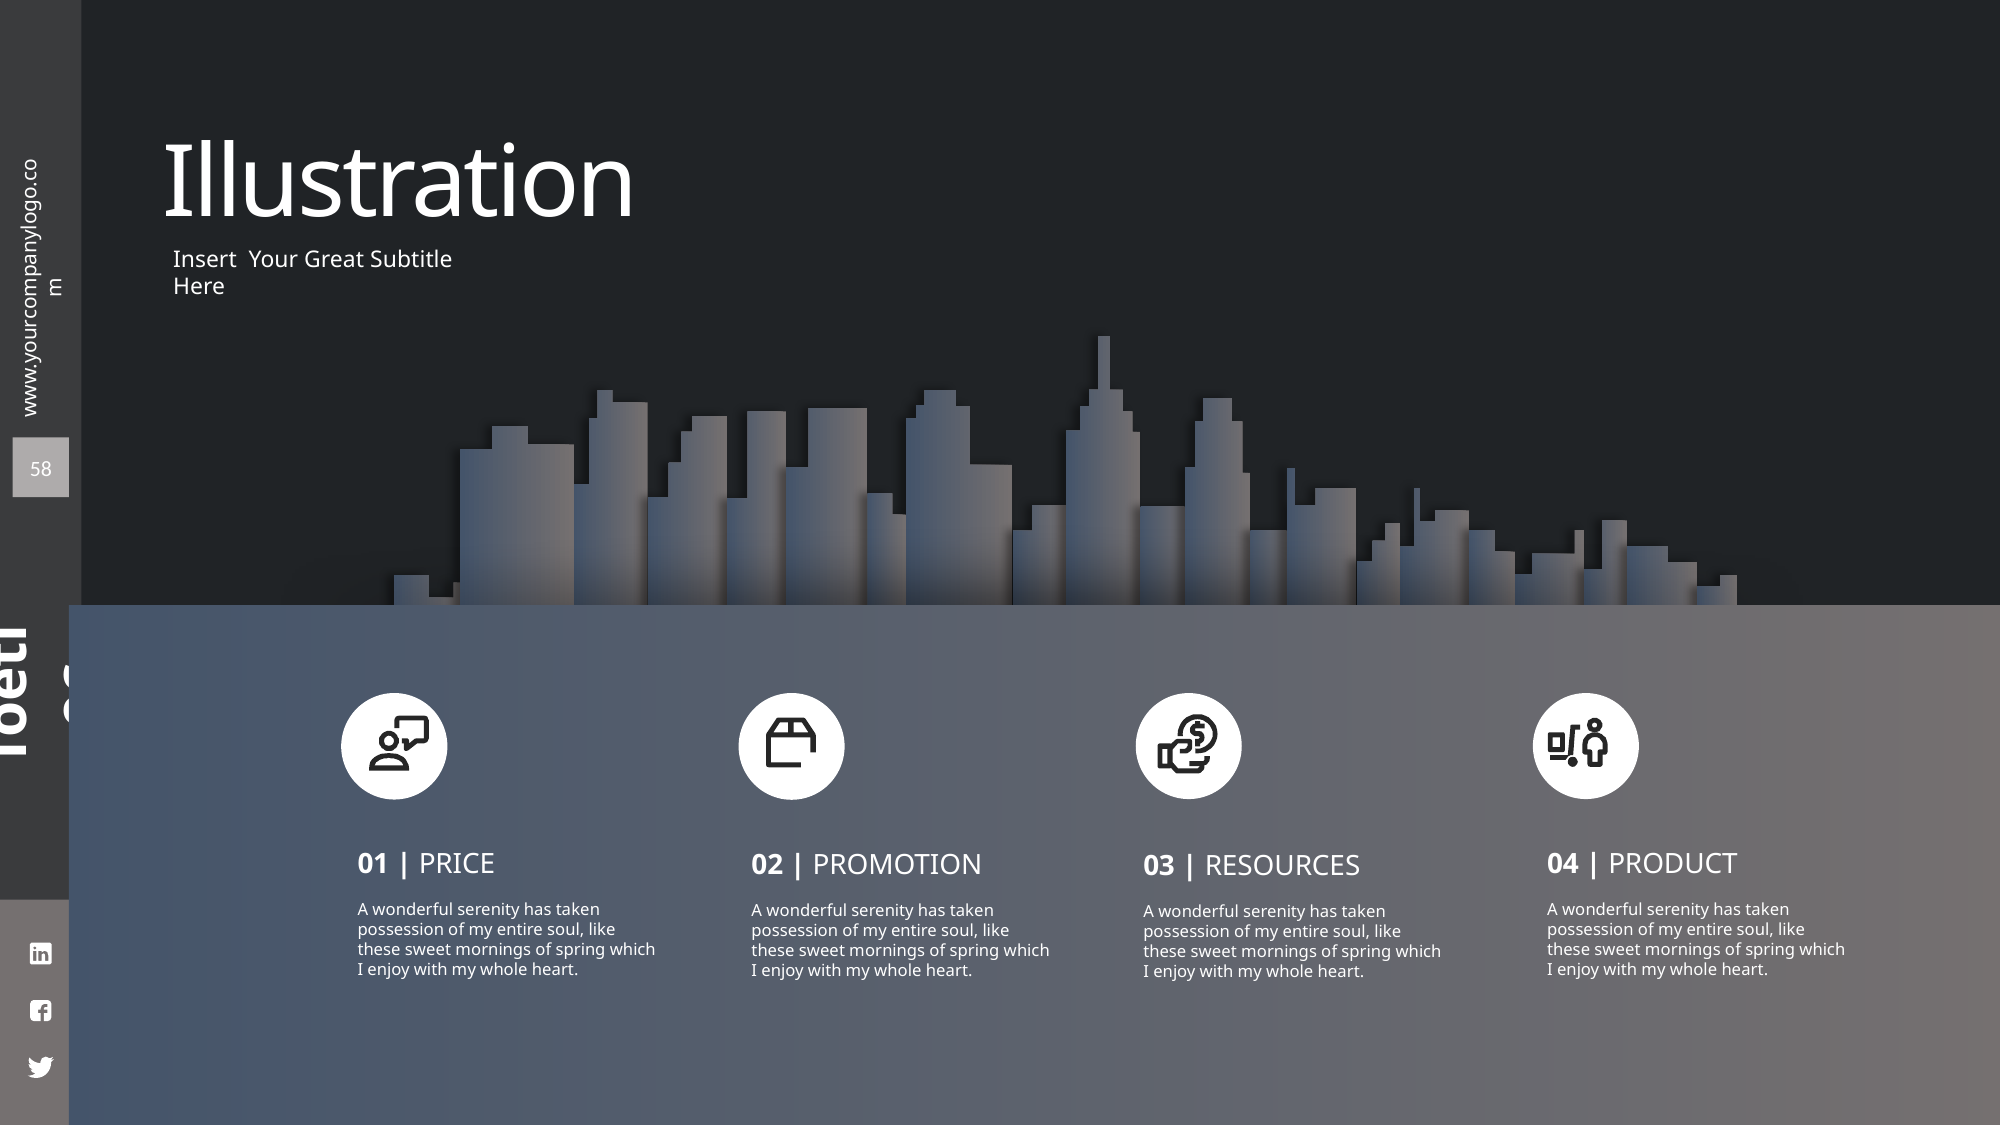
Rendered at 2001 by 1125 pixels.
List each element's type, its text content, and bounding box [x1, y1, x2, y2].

text_box [766, 717, 816, 768]
text_box Illustration [147, 116, 677, 236]
slide_number 58 [12, 437, 69, 498]
text_box 04 | PRODUCT A wonderful serenity has taken possession of my entire soul, like these sweet mornings of spring which I enjoy with my whole heart. [1532, 838, 1862, 987]
text_box [1135, 693, 1242, 800]
text_box 01 | PRICE A wonderful serenity has taken possession of my entire soul, like these sweet mornings of spring which I enjoy with my whole heart. [342, 837, 673, 986]
text_box [1532, 693, 1639, 800]
text_box 02 | PROMOTION A wonderful serenity has taken possession of my entire soul, like these sweet mornings of spring which I enjoy with my whole heart. [736, 839, 1067, 988]
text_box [369, 715, 429, 771]
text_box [1547, 717, 1608, 767]
text_box Insert Your Great Subtitle Here [158, 237, 512, 307]
text_box 03 | RESOURCES A wonderful serenity has taken possession of my entire soul, like these sweet mornings of spring which I enjoy with my whole heart. [1128, 839, 1459, 988]
text_box [738, 693, 845, 800]
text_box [394, 335, 1737, 633]
text_box [68, 605, 2000, 1125]
text_box [341, 693, 448, 800]
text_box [1157, 714, 1218, 774]
